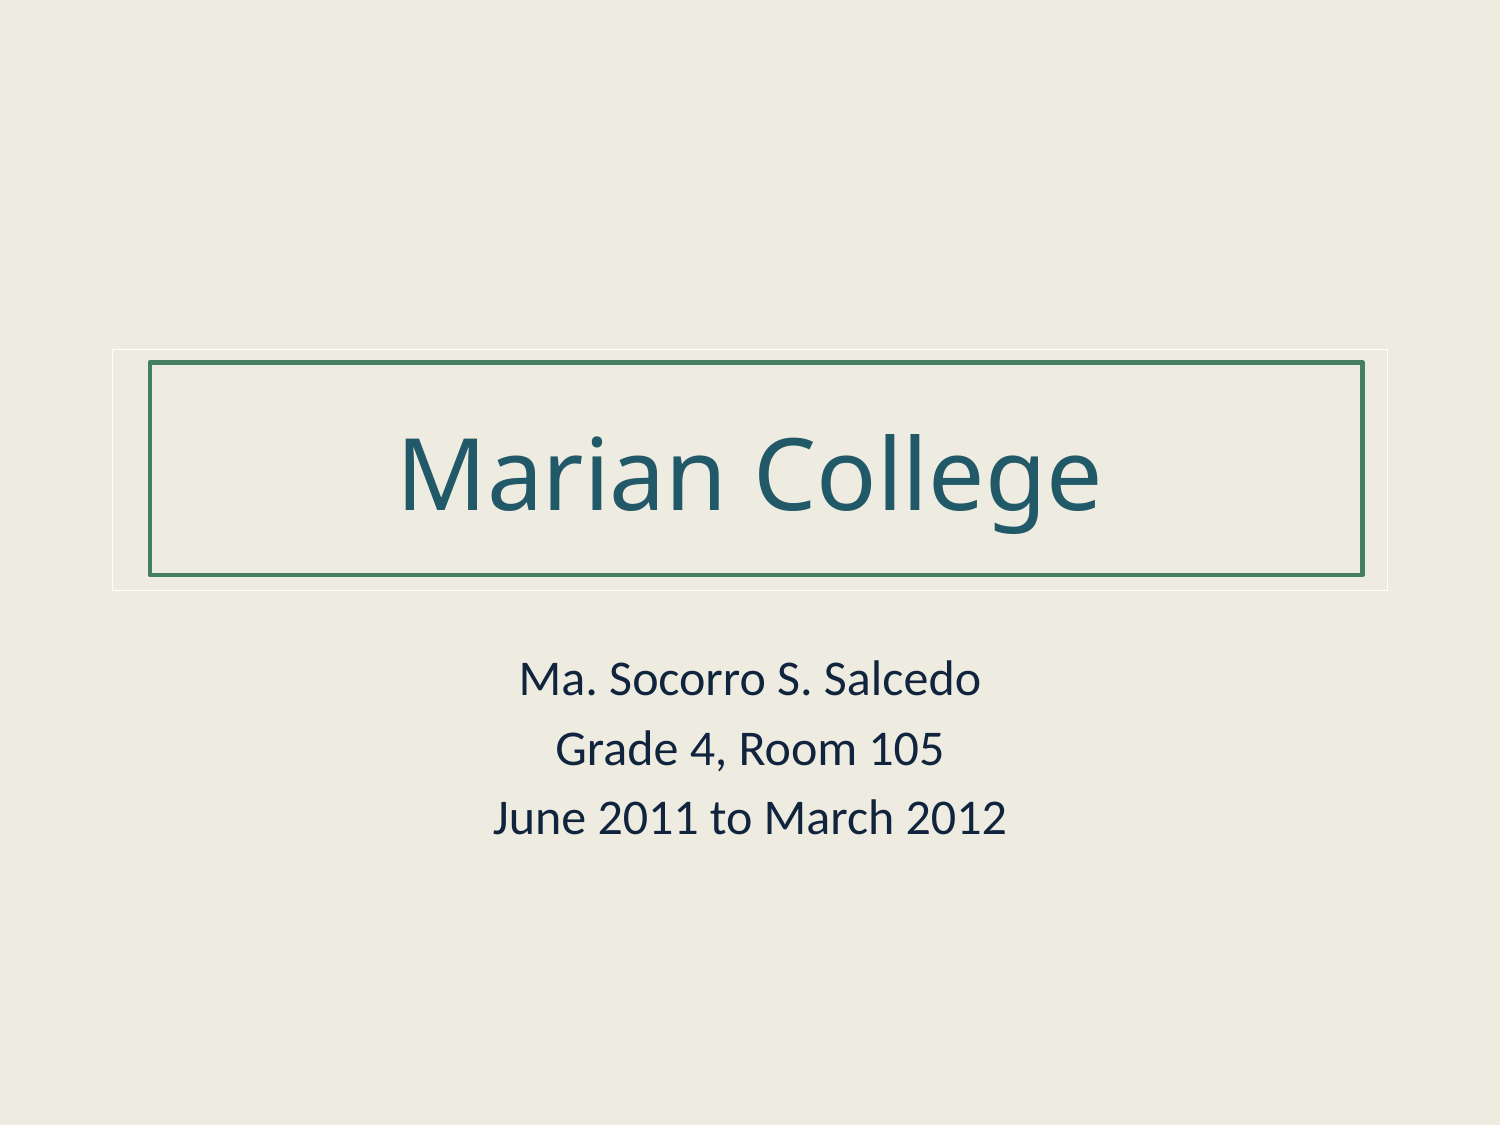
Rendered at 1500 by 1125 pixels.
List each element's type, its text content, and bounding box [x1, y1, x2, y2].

subtitle Ma. Socorro S. Salcedo Grade 4, Room 105 June 2011 to March 2012 [225, 637, 1275, 925]
title Marian College [112, 349, 1388, 591]
text_box [148, 360, 1364, 577]
